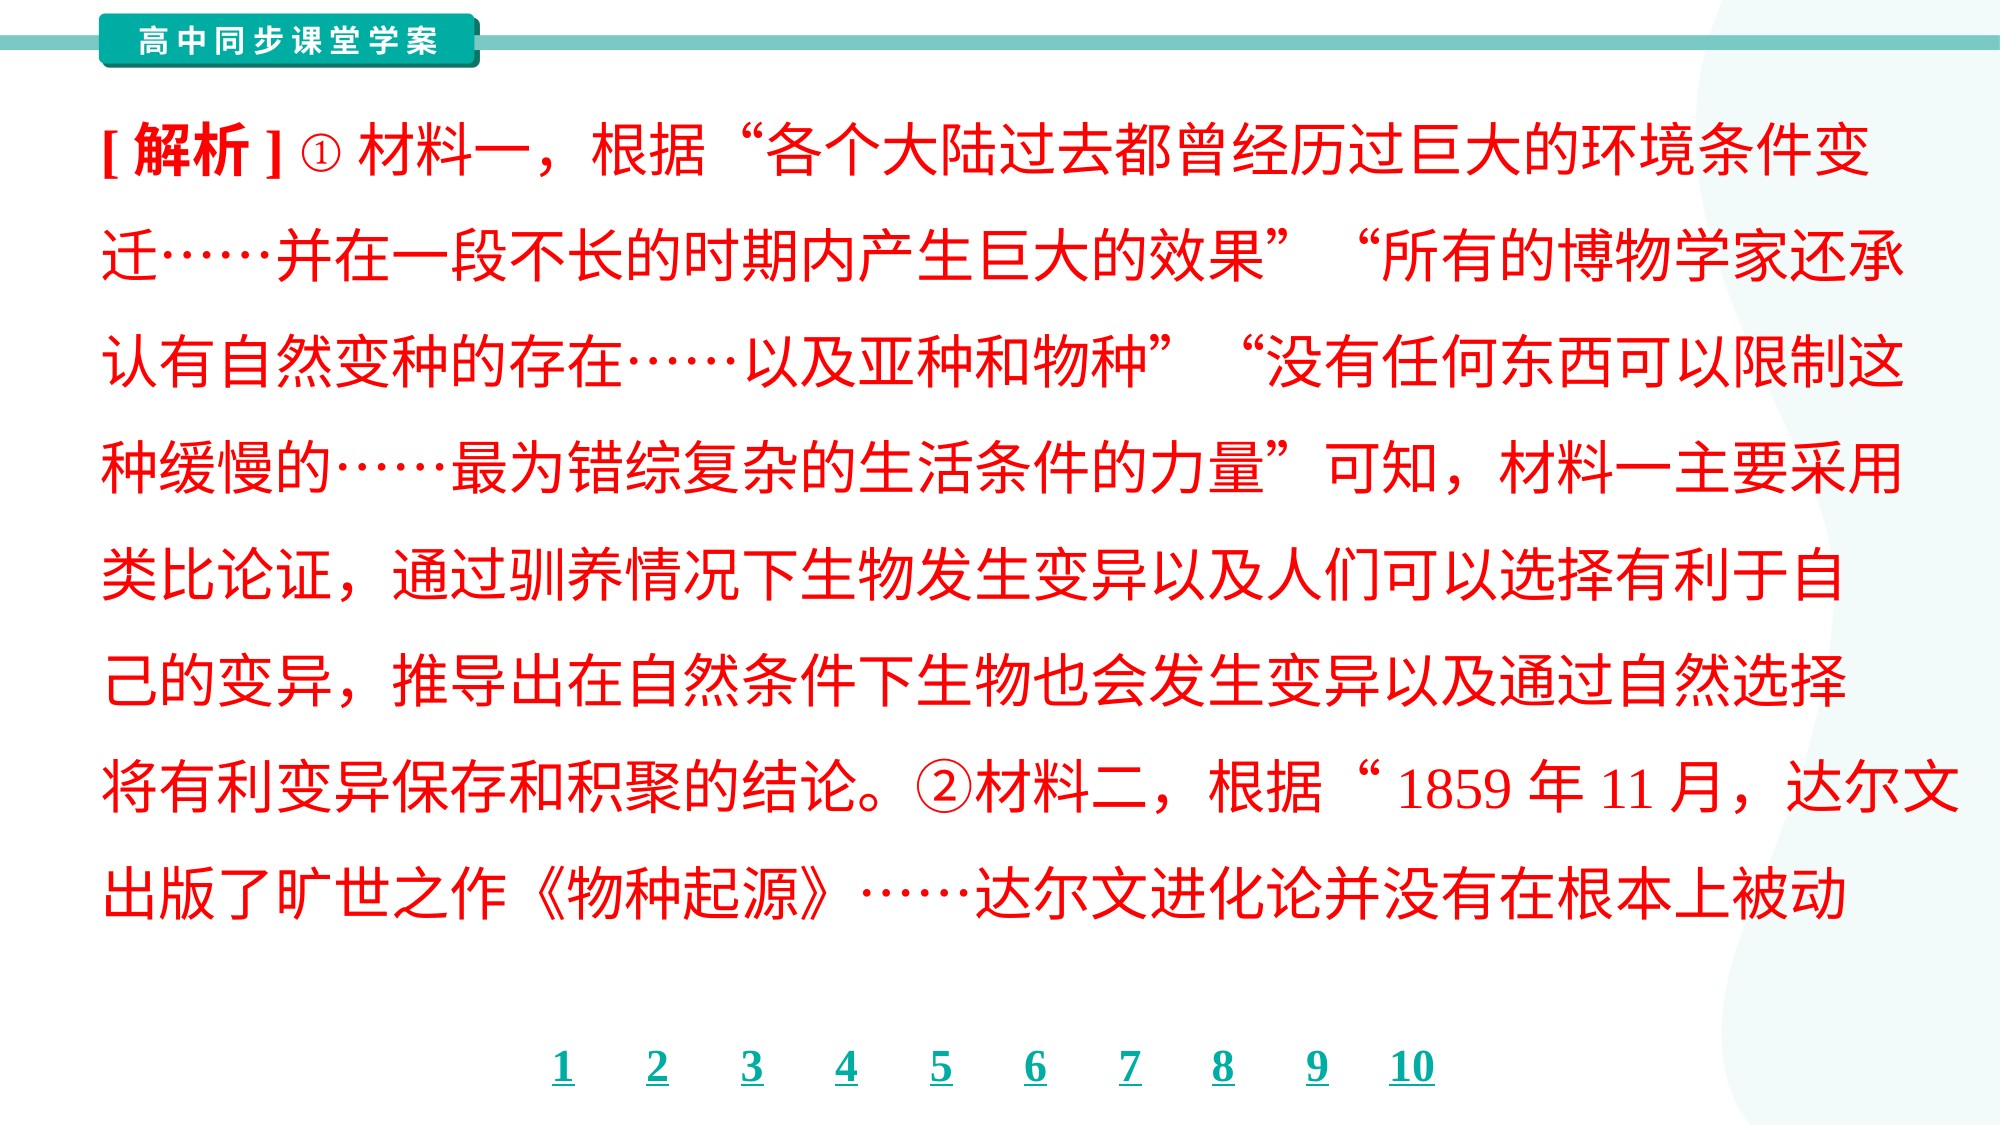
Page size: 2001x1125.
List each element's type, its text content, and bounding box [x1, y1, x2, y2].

text_box [解析] ①材料一，根据“各个大陆过去都曾经历过巨大的环境条件变 迁……并在一段不长的时期内产生巨大的效果”“所有的博物学家还承 认有自然变种的存在……以及亚种和物种”“没有任何东西可以限制这 种缓慢的……最为错综复杂的生活条件的力量”可知，材料一主要采用 类比论证，通过驯养情况下生物发生变异以及人们可以选择有利于自 己的变异，推导出在自然条件下生物也会发生变异以及通过自然选择 将有利变异保存和积聚的结论。②材料二，根据“1859年11月，达尔文 出版了旷世之作《物种起源》……达尔文进化论并没有在根本上被动 [100, 76, 1899, 927]
picture [0, 0, 2000, 1125]
